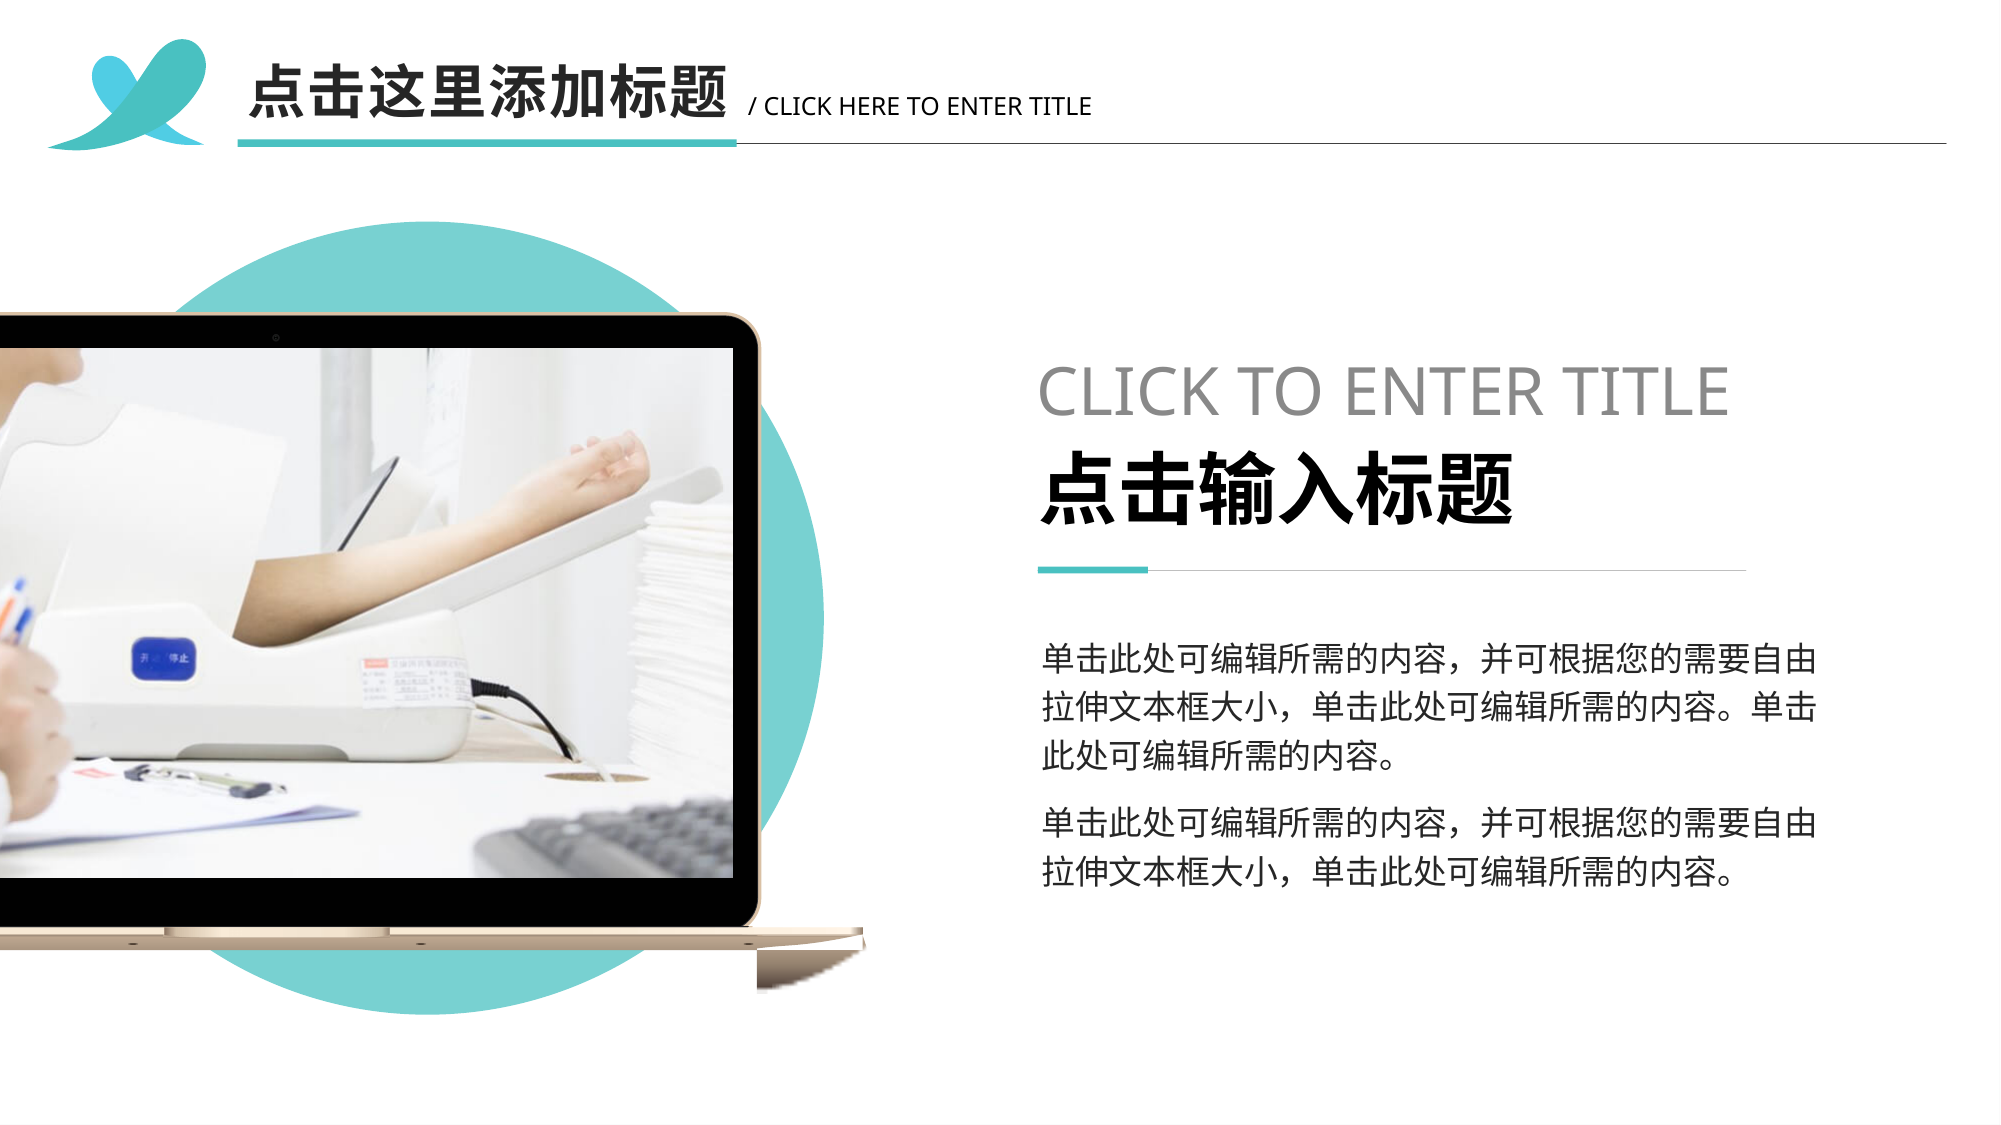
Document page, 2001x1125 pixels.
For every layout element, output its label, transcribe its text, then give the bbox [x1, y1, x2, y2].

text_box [52, 34, 204, 155]
text_box 点击输入标题 [1030, 421, 1610, 532]
text_box [762, 403, 825, 833]
text_box [1, 348, 733, 878]
text_box CLICK TO ENTER TITLE [1028, 333, 1780, 428]
text_box / CLICK HERE TO ENTER TITLE [733, 83, 1142, 128]
text_box [237, 138, 738, 148]
text_box 点击这里添加标题 [231, 47, 745, 134]
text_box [272, 333, 280, 342]
text_box [297, 994, 557, 1016]
text_box 单击此处可编辑所需的内容，并可根据您的需要自由拉伸文本框大小，单击此处可编辑所需的内容。 [1033, 789, 1846, 907]
text_box 单击此处可编辑所需的内容，并可根据您的需要自由拉伸文本框大小，单击此处可编辑所需的内容。单击此处可编辑所需的内容。 [1033, 625, 1846, 789]
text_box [0, 926, 882, 994]
text_box [1037, 571, 1149, 575]
text_box [1, 312, 762, 926]
text_box [1, 316, 758, 926]
text_box [173, 220, 681, 312]
